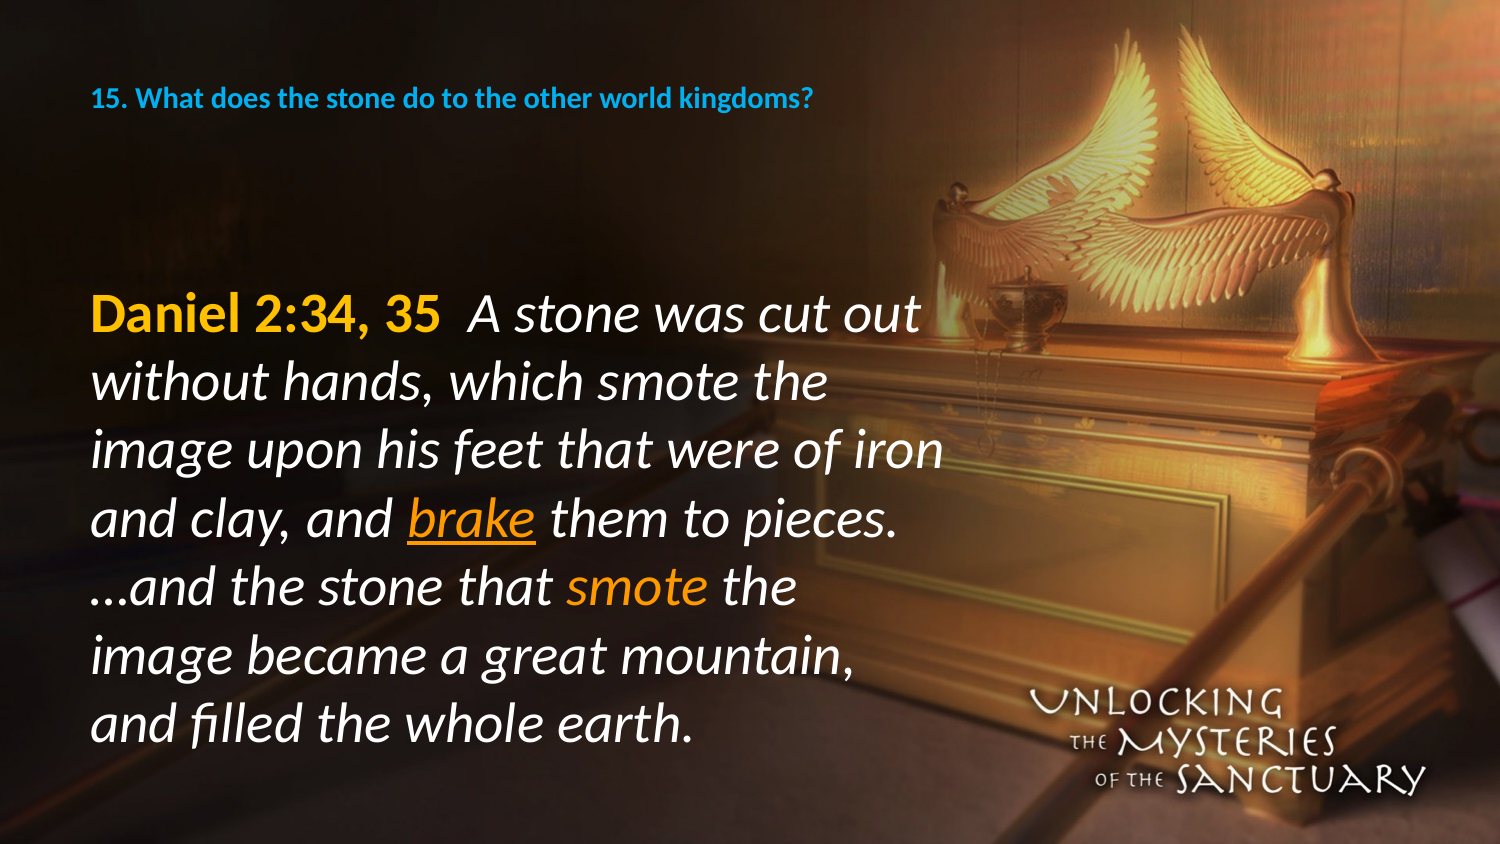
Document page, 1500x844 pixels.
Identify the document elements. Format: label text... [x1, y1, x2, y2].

title 15. What does the stone do to the other world kingdoms? [75, 33, 1425, 175]
list Daniel 2:34, 35 A stone was cut out without hands, which smote the image upon his feet that were of iron and clay, and brake them to pieces. …and the stone that smote the image became a great mountain, and filled the whole earth. [75, 267, 961, 820]
picture [0, 0, 1500, 844]
